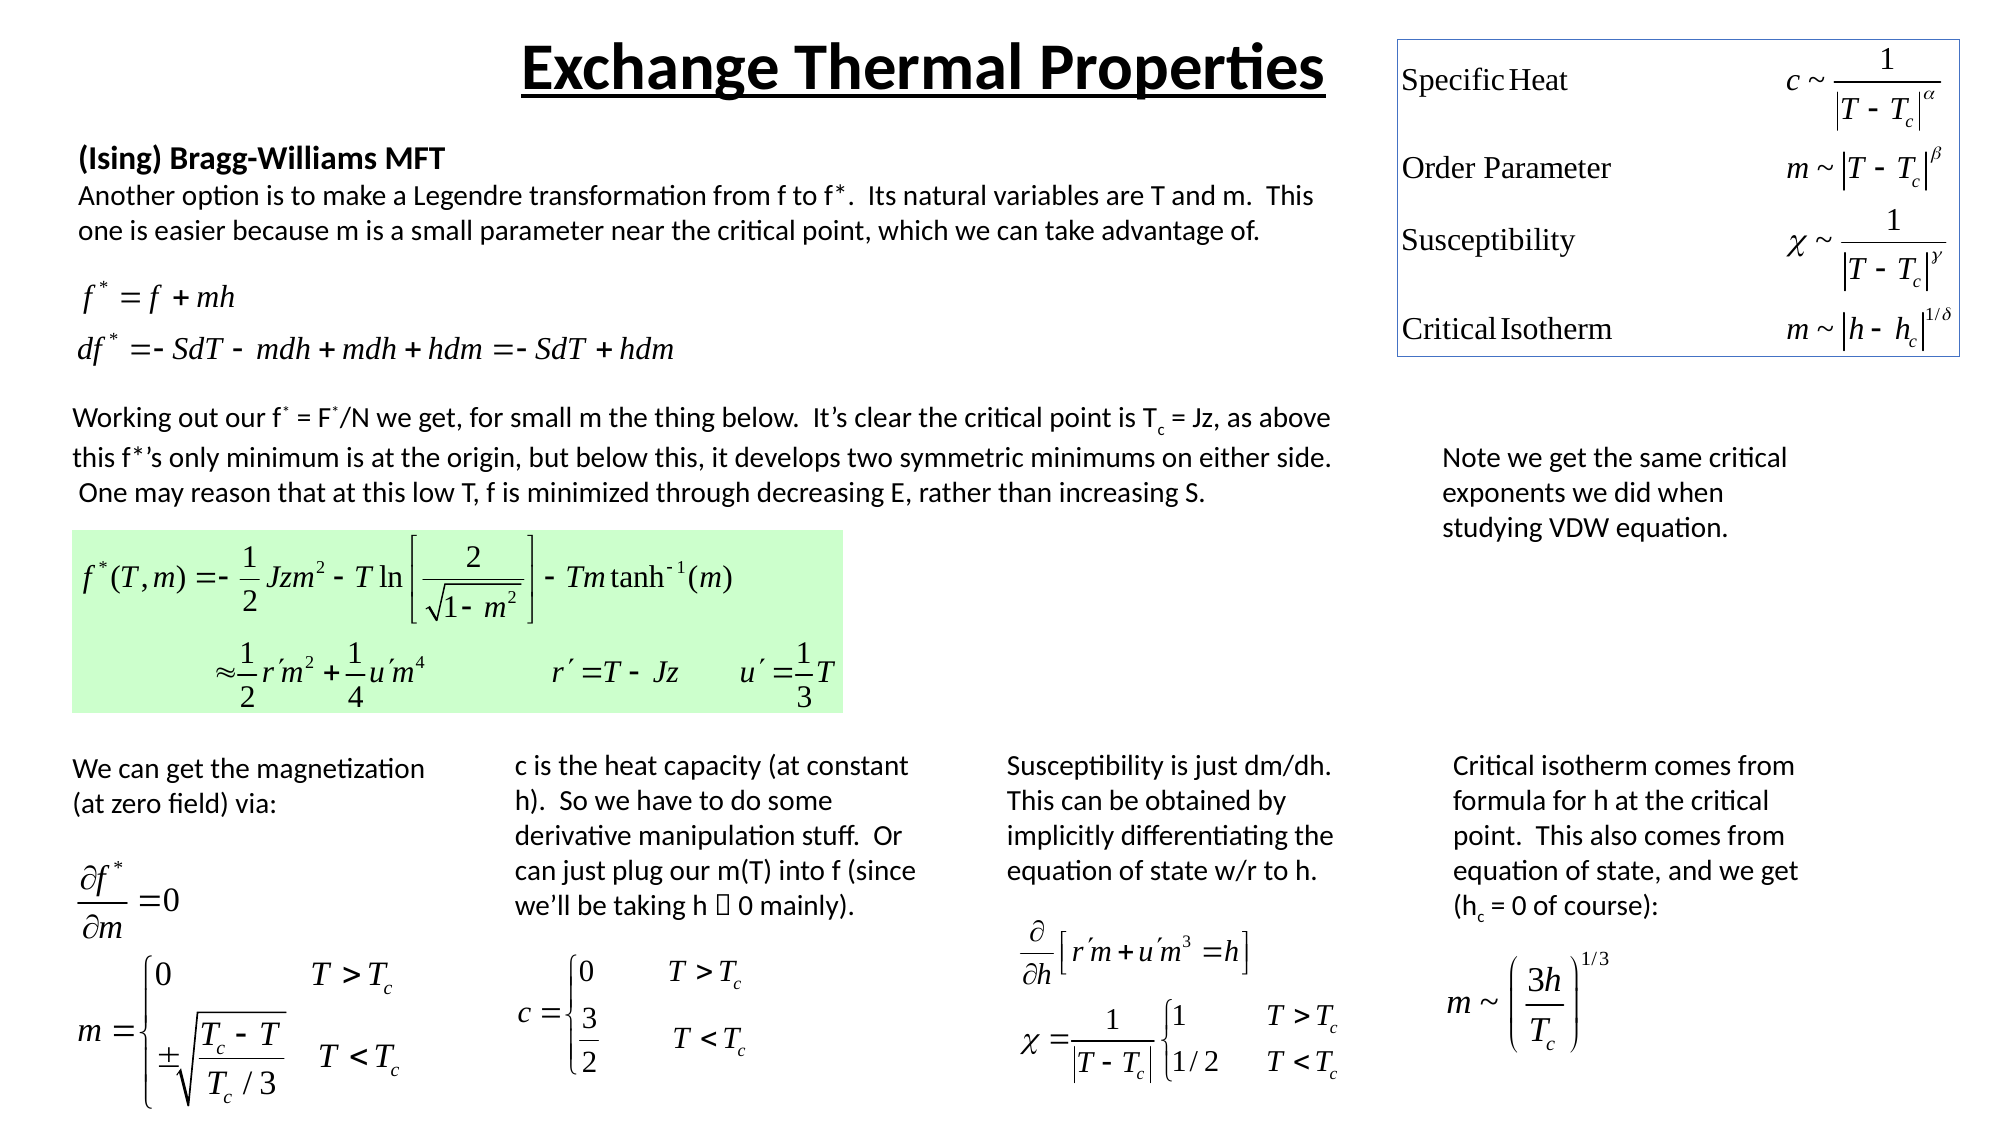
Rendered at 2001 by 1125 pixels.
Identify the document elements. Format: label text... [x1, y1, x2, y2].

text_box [1397, 38, 1960, 357]
text_box Exchange Thermal Properties [506, 15, 1342, 110]
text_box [72, 272, 680, 374]
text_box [72, 530, 844, 714]
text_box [1440, 943, 1614, 1060]
text_box (Ising) Bragg-Williams MFT Another option is to make a Legendre transformation from f to f*. Its natural variables are T and m. This one is easier because m is a small parameter near the critical point, which we can take advantage of. [63, 128, 1357, 254]
text_box c is the heat capacity (at constant h). So we have to do some derivative manipulation stuff. Or can just plug our m(T) into f (since we’ll be taking h  0 mainly). [500, 739, 943, 929]
text_box Critical isotherm comes from formula for h at the critical point. This also comes from equation of state, and we get (hc = 0 of course): [1438, 739, 1838, 934]
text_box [513, 948, 755, 1083]
text_box Working out our f* = F*/N we get, for small m the thing below. It’s clear the critical point is Tc = Jz, as above this f*’s only minimum is at the origin, but below this, it develops two symmetric minimums on either side. One may reason that at this low T, f is minimized through decreasing E, rather than increasing S. [57, 391, 1351, 516]
text_box We can get the magnetization (at zero field) via: [57, 742, 457, 828]
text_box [1015, 912, 1346, 1089]
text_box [72, 852, 410, 1116]
text_box Susceptibility is just dm/dh. This can be obtained by implicitly differentiating the equation of state w/r to h. [992, 739, 1392, 894]
text_box Note we get the same critical exponents we did when studying VDW equation. [1427, 430, 1827, 551]
